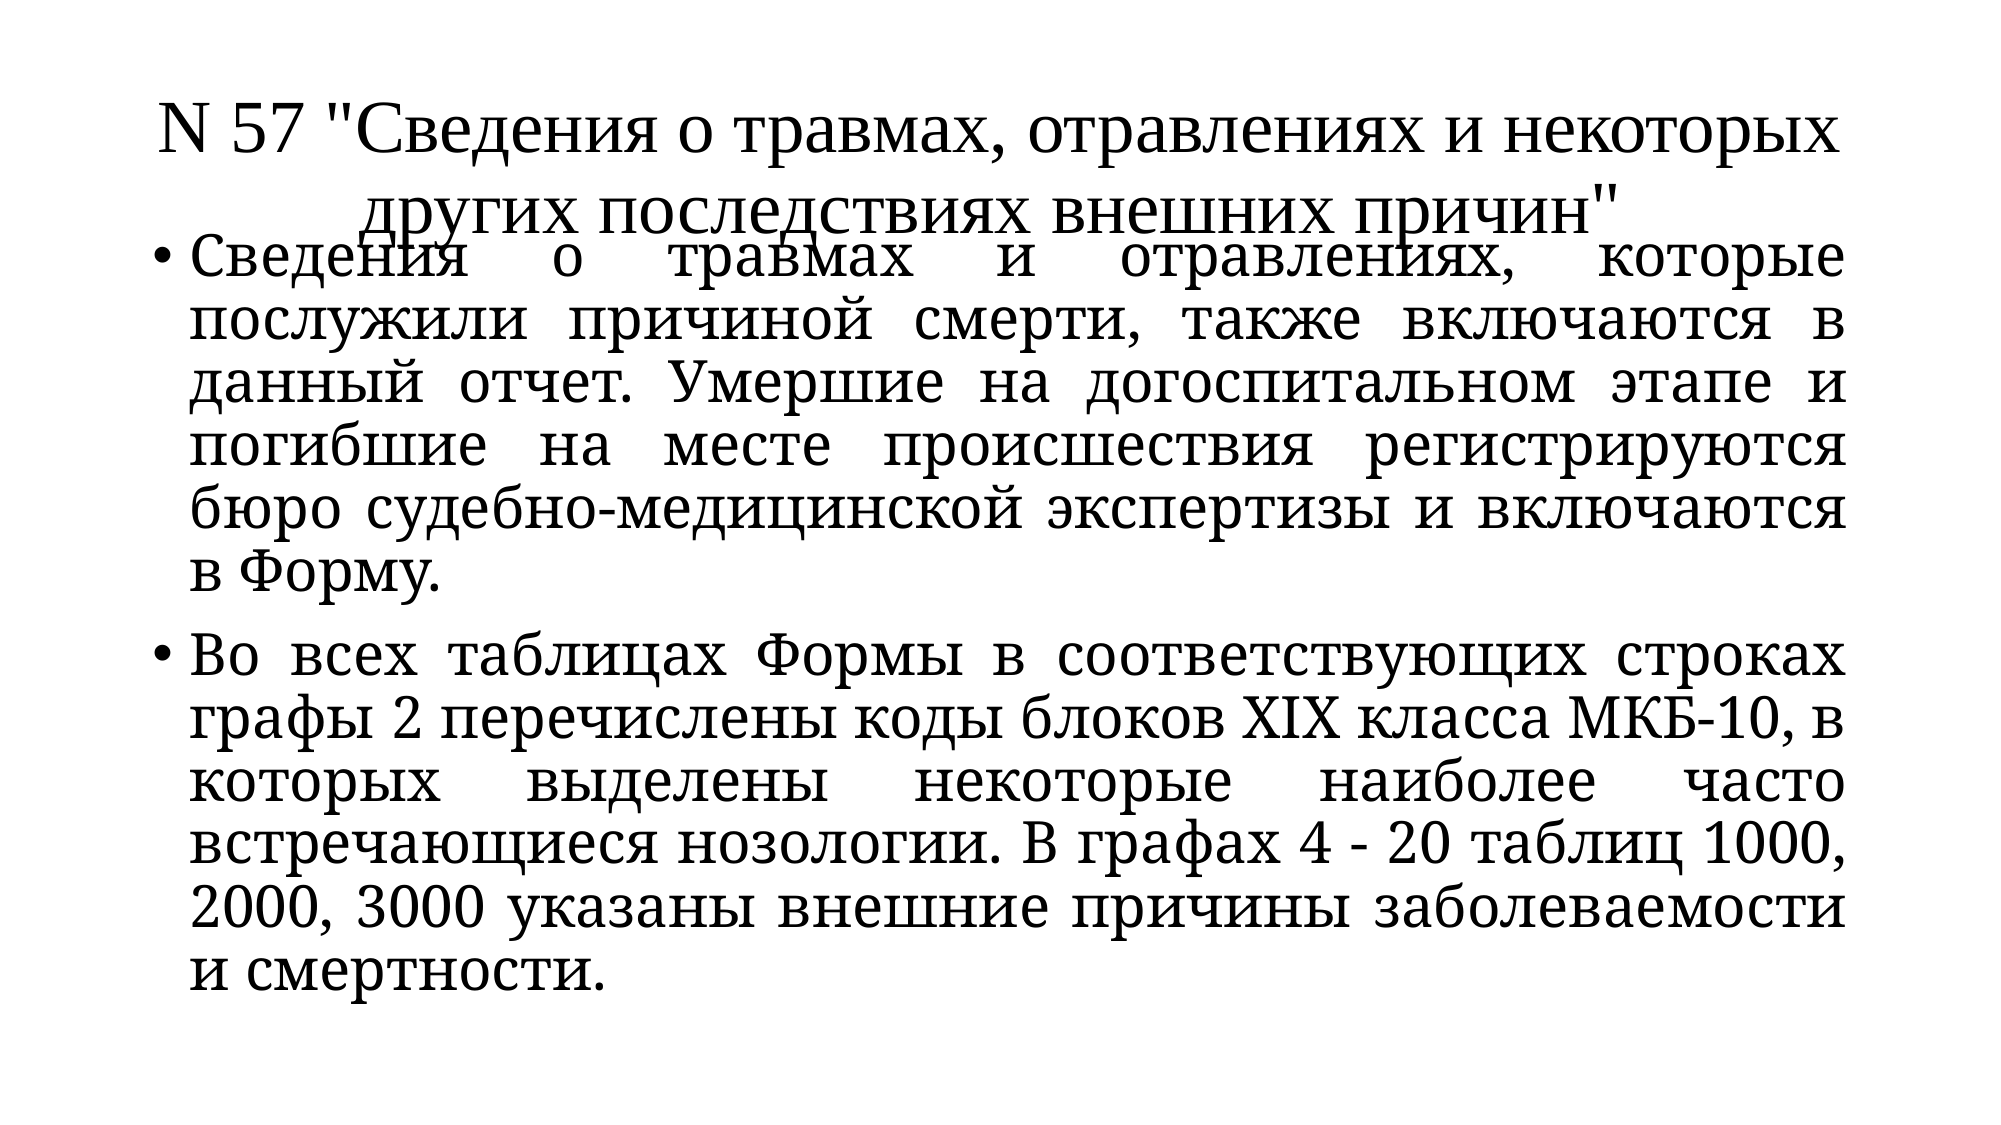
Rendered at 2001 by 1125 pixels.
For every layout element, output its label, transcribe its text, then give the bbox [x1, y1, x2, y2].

title N 57 "Сведения о травмах, отравлениях и некоторых других последствиях внешних причин" [137, 59, 1863, 278]
list Сведения о травмах и отравлениях, которые послужили причиной смерти, также включаются в данный отчет. Умершие на догоспитальном этапе и погибшие на месте происшествия регистрируются бюро судебно-медицинской экспертизы и включаются в Форму. Во всех таблицах Формы в соответствующих строках графы 2 перечислены коды блоков XIX класса МКБ-10, в которых выделены некоторые наиболее часто встречающиеся нозологии. В графах 4 - 20 таблиц 1000, 2000, 3000 указаны внешние причины заболеваемости и смертности. [137, 299, 1863, 1014]
